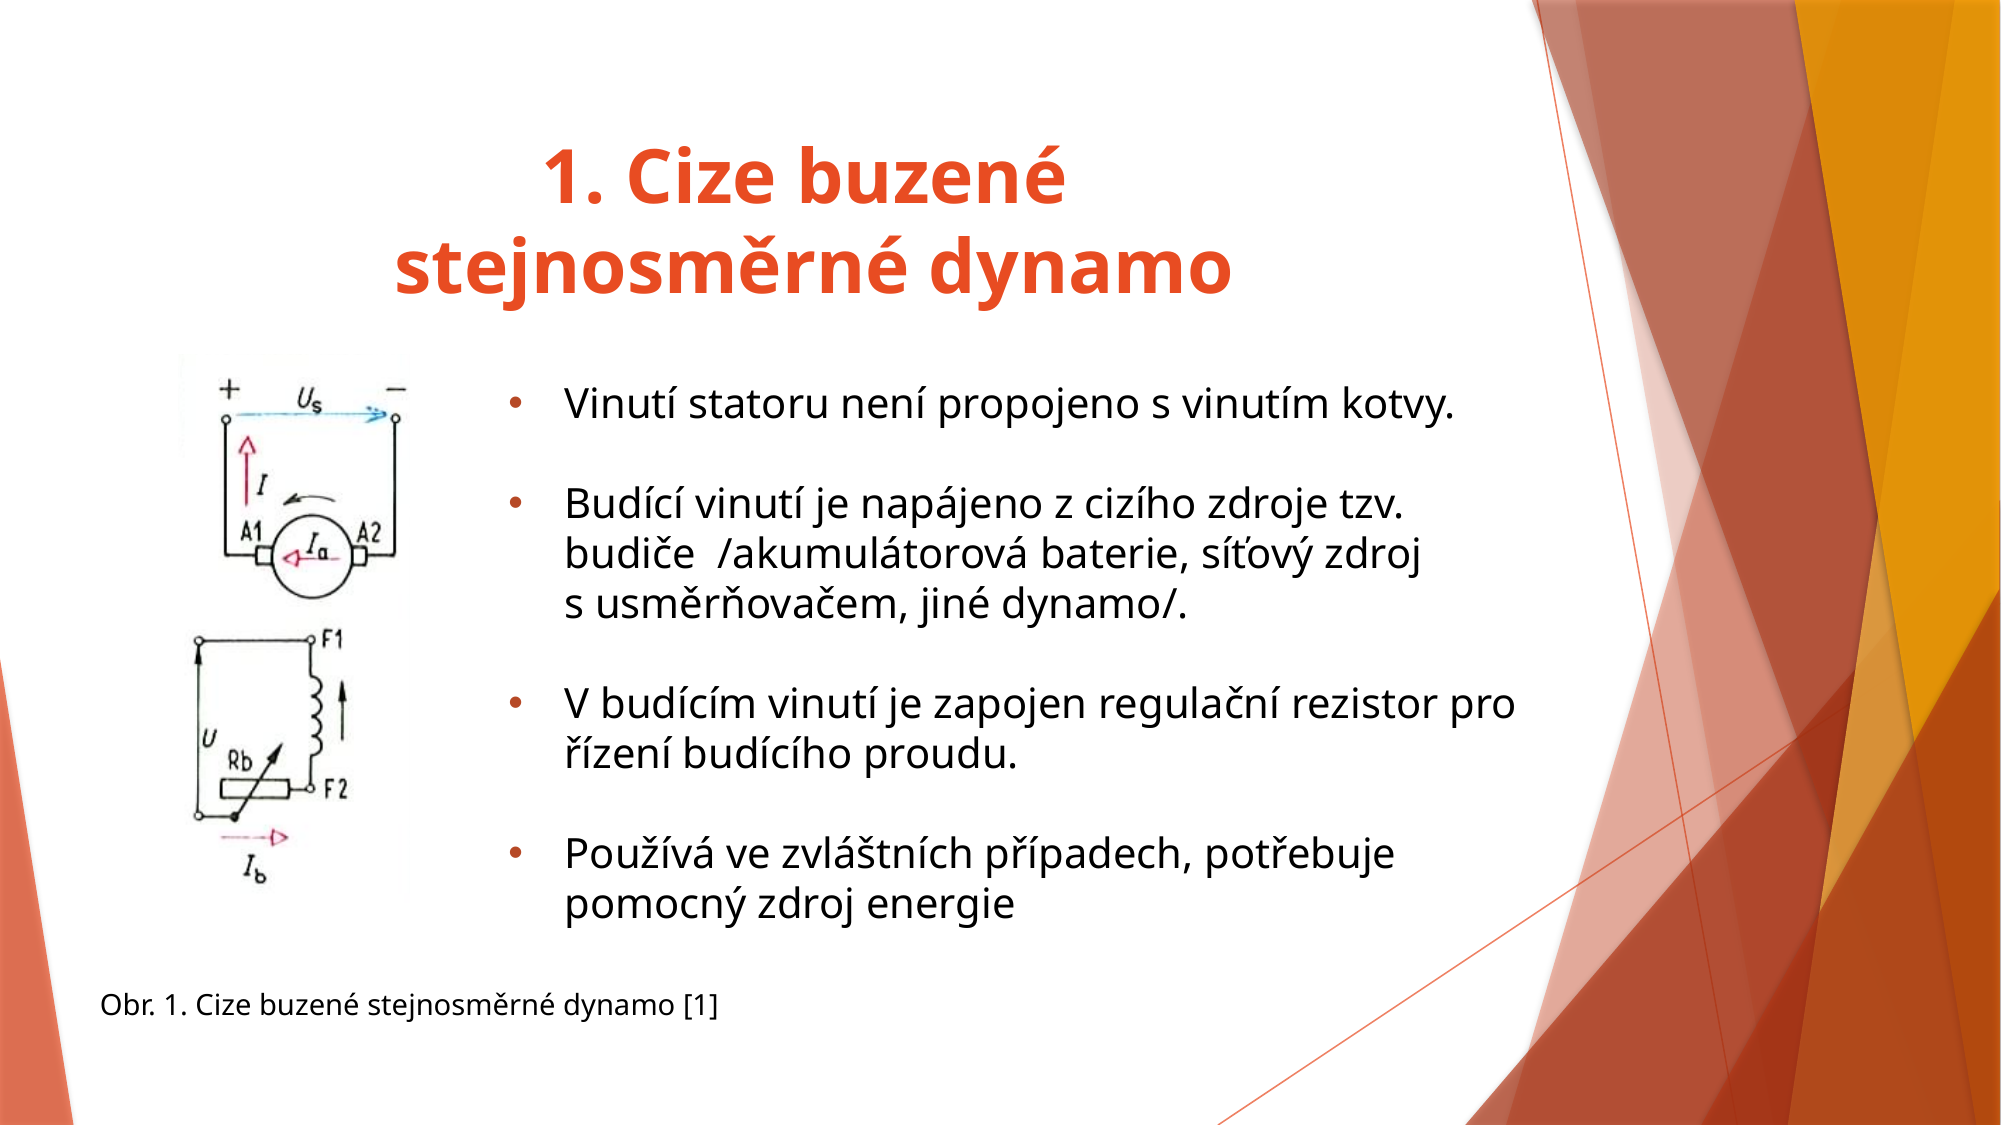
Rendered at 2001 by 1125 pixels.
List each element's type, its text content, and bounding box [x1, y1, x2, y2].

picture [177, 353, 411, 904]
text_box Obr. 1. Cize buzené stejnosměrné dynamo [1] [85, 979, 735, 1029]
text_box Vinutí statoru není propojeno s vinutím kotvy. Budící vinutí je napájeno z cizího zdroje tzv. budiče /akumulátorová baterie, síťový zdroj s usměrňovačem, jiné dynamo/. V budícím vinutí je zapojen regulační rezistor pro řízení budícího proudu. Používá ve zvláštních případech, potřebuje pomocný zdroj energie [493, 369, 1542, 1080]
text_box 1. Cize buzené stejnosměrné dynamo [87, 121, 1542, 317]
